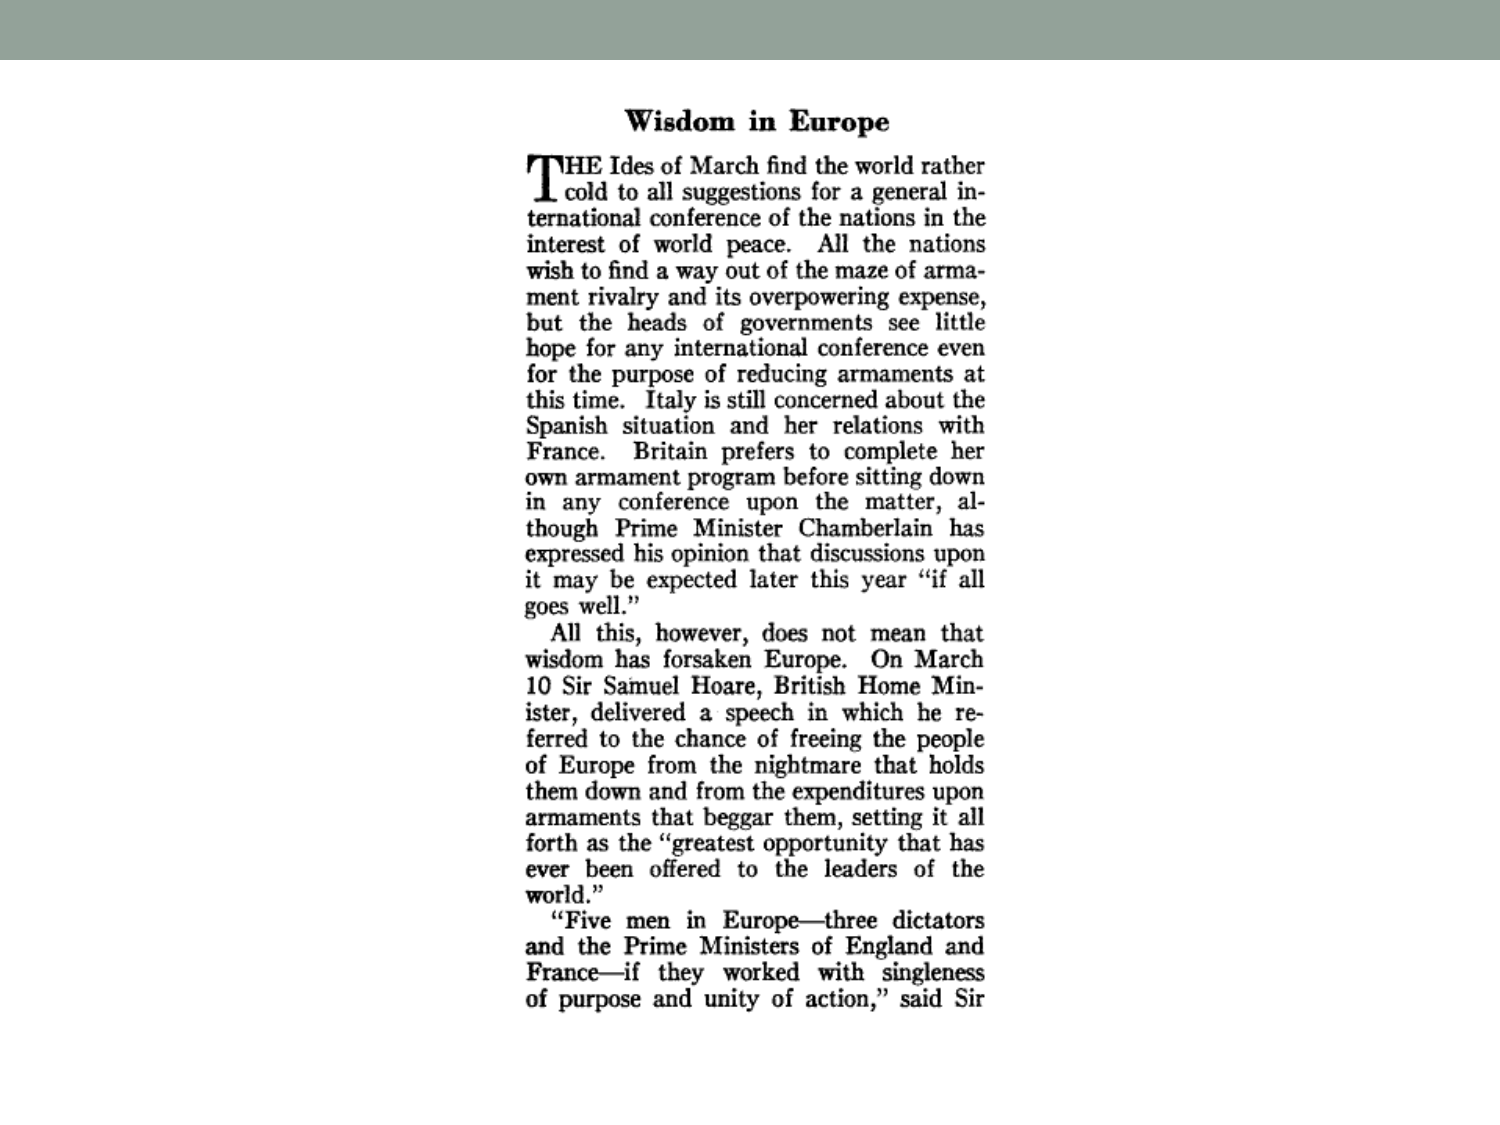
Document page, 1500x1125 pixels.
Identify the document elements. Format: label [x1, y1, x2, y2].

picture [509, 107, 991, 1018]
